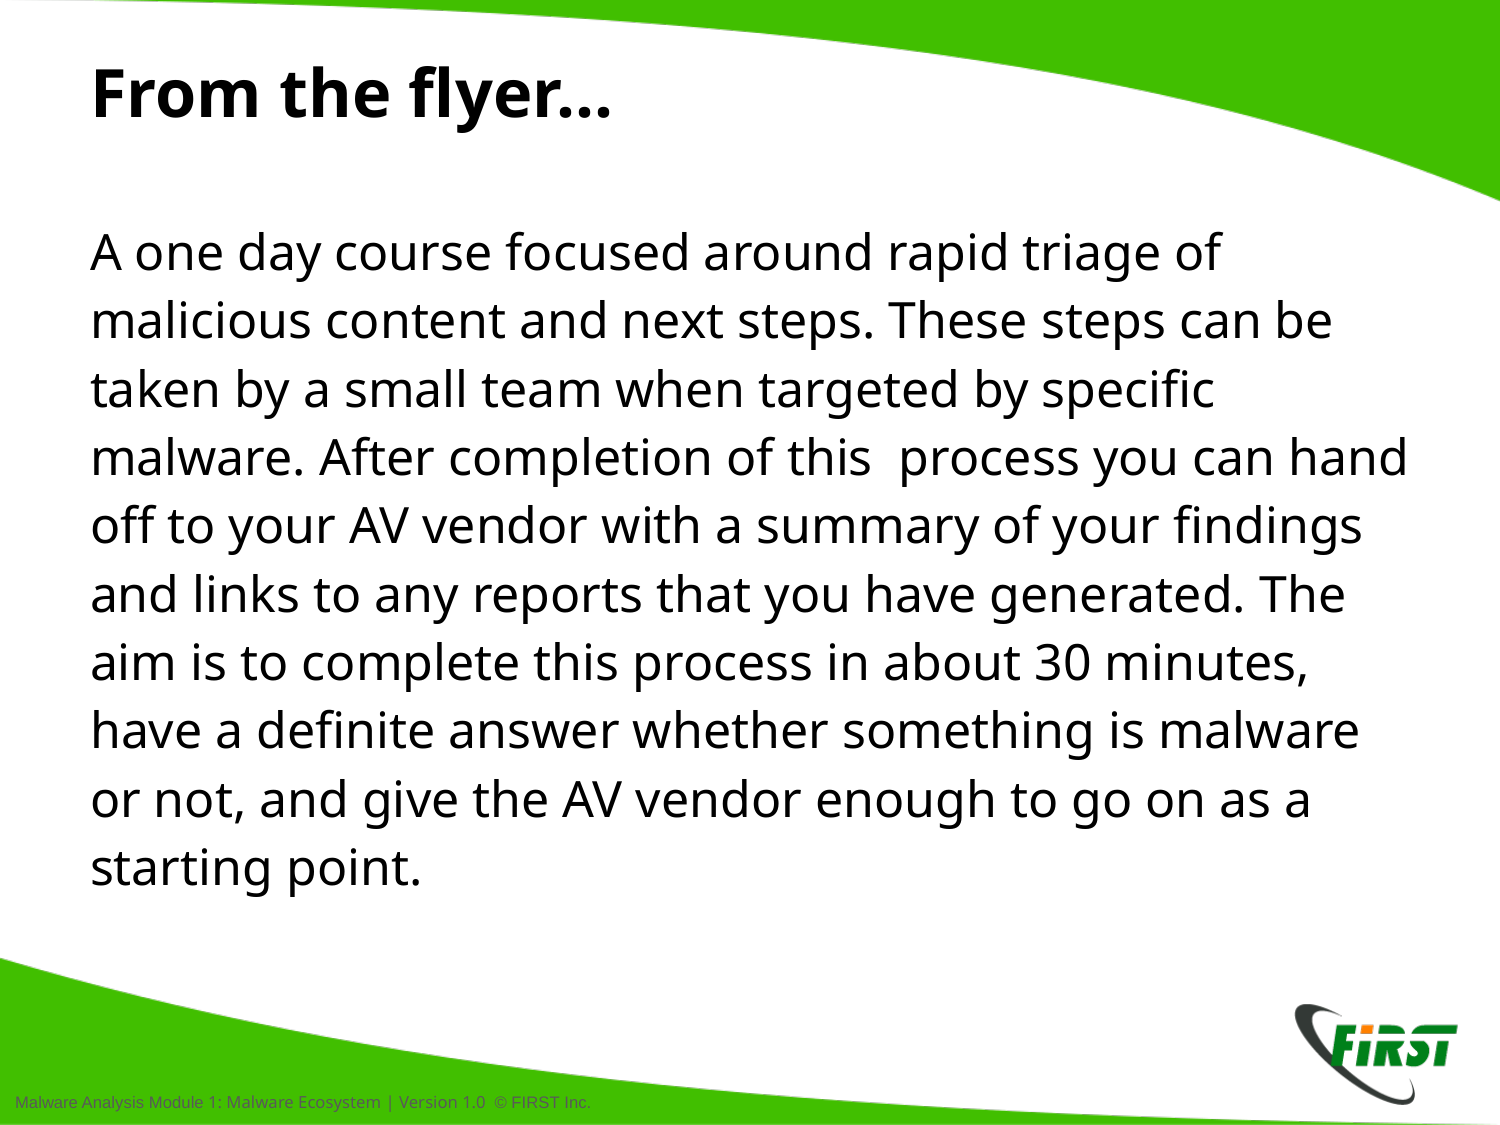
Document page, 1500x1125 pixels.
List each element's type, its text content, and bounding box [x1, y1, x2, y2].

title From the flyer... [75, 62, 1425, 130]
picture [0, 0, 1500, 1125]
list A one day course focused around rapid triage of malicious content and next steps. These steps can be taken by a small team when targeted by specific malware. After completion of this process you can hand off to your AV vendor with a summary of your findings and links to any reports that you have generated. The aim is to complete this process in about 30 minutes, have a definite answer whether something is malware or not, and give the AV vendor enough to go on as a starting point. [75, 196, 1430, 904]
